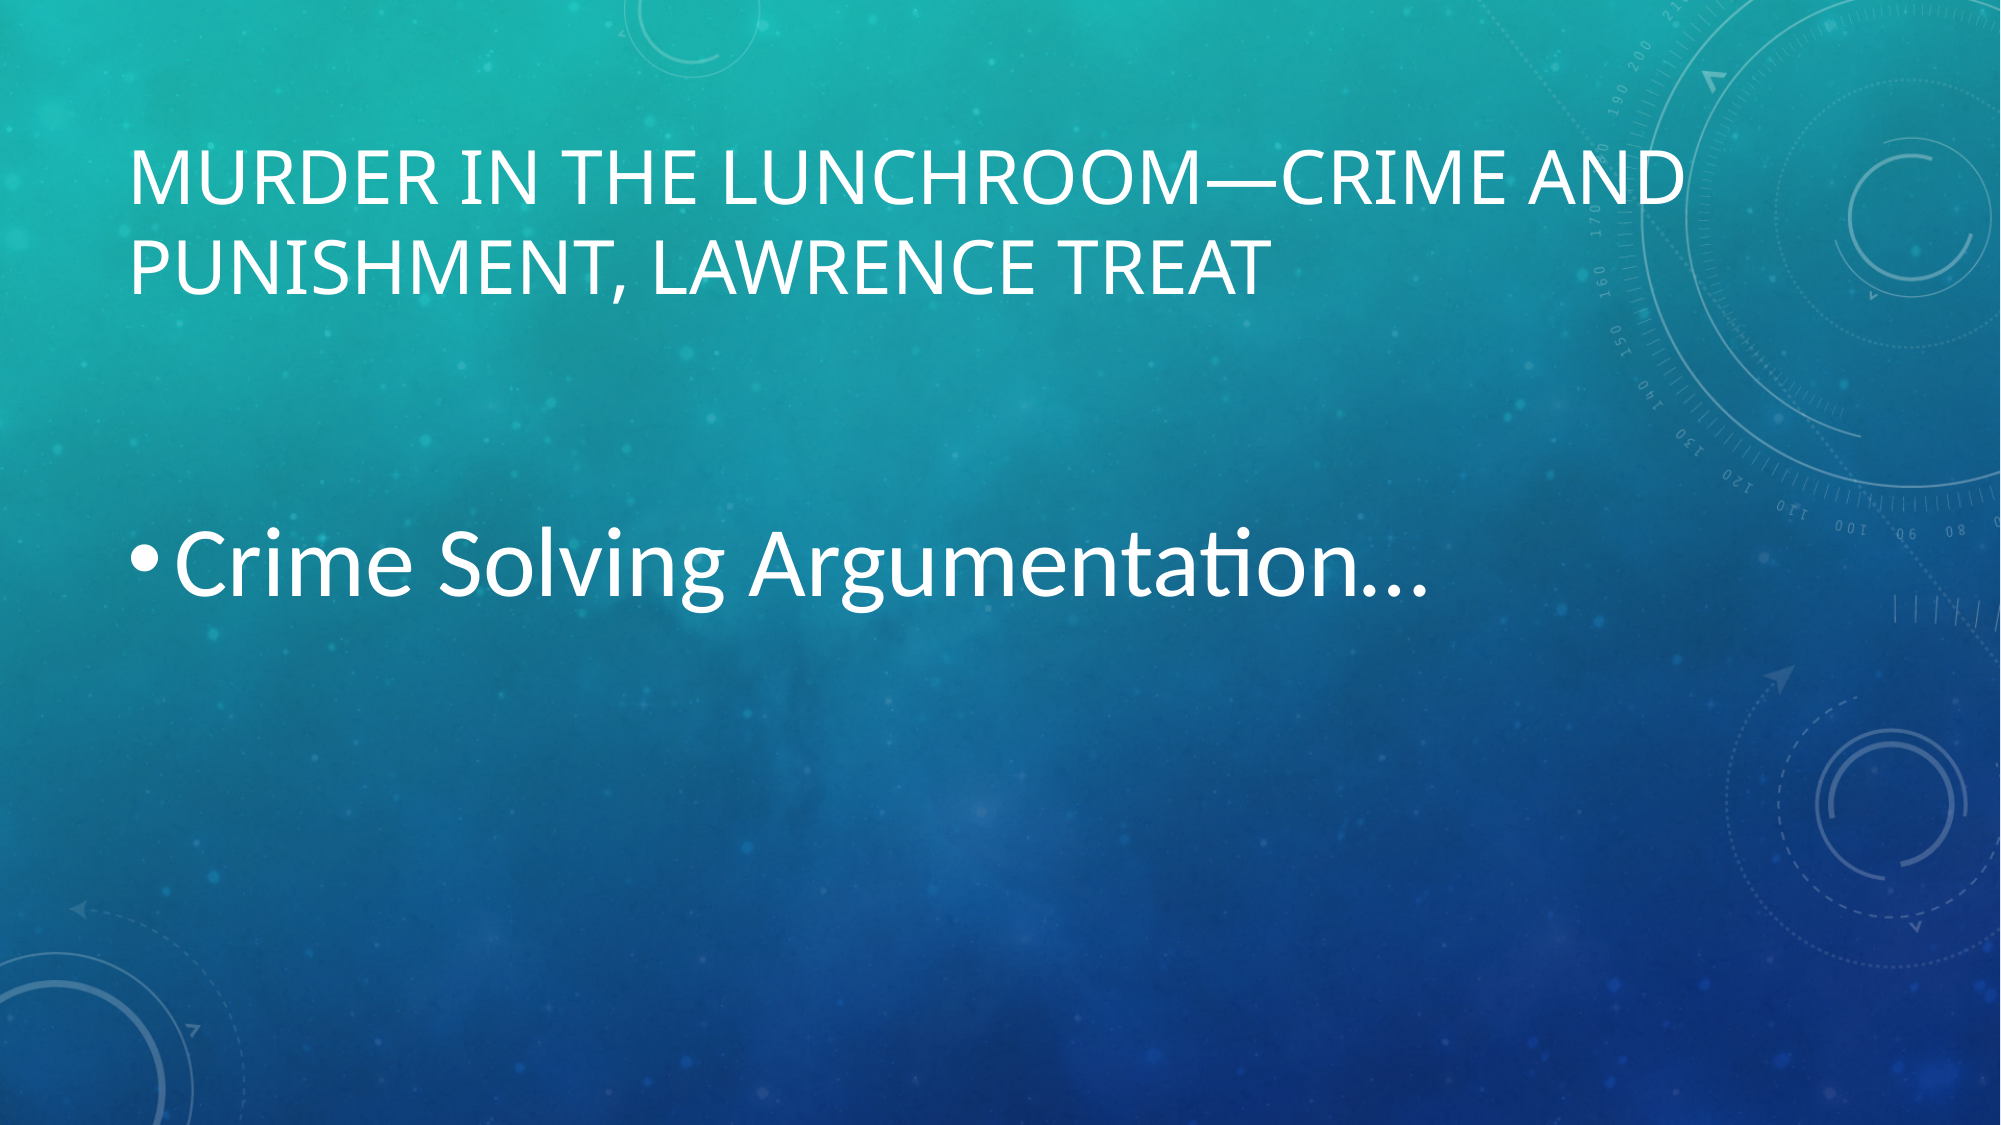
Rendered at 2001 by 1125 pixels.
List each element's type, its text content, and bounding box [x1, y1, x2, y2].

picture [0, 0, 2001, 1125]
title Murder in the Lunchroom—Crime and Punishment, Lawrence Treat [112, 99, 1775, 257]
list Crime Solving Argumentation… [112, 257, 1775, 857]
